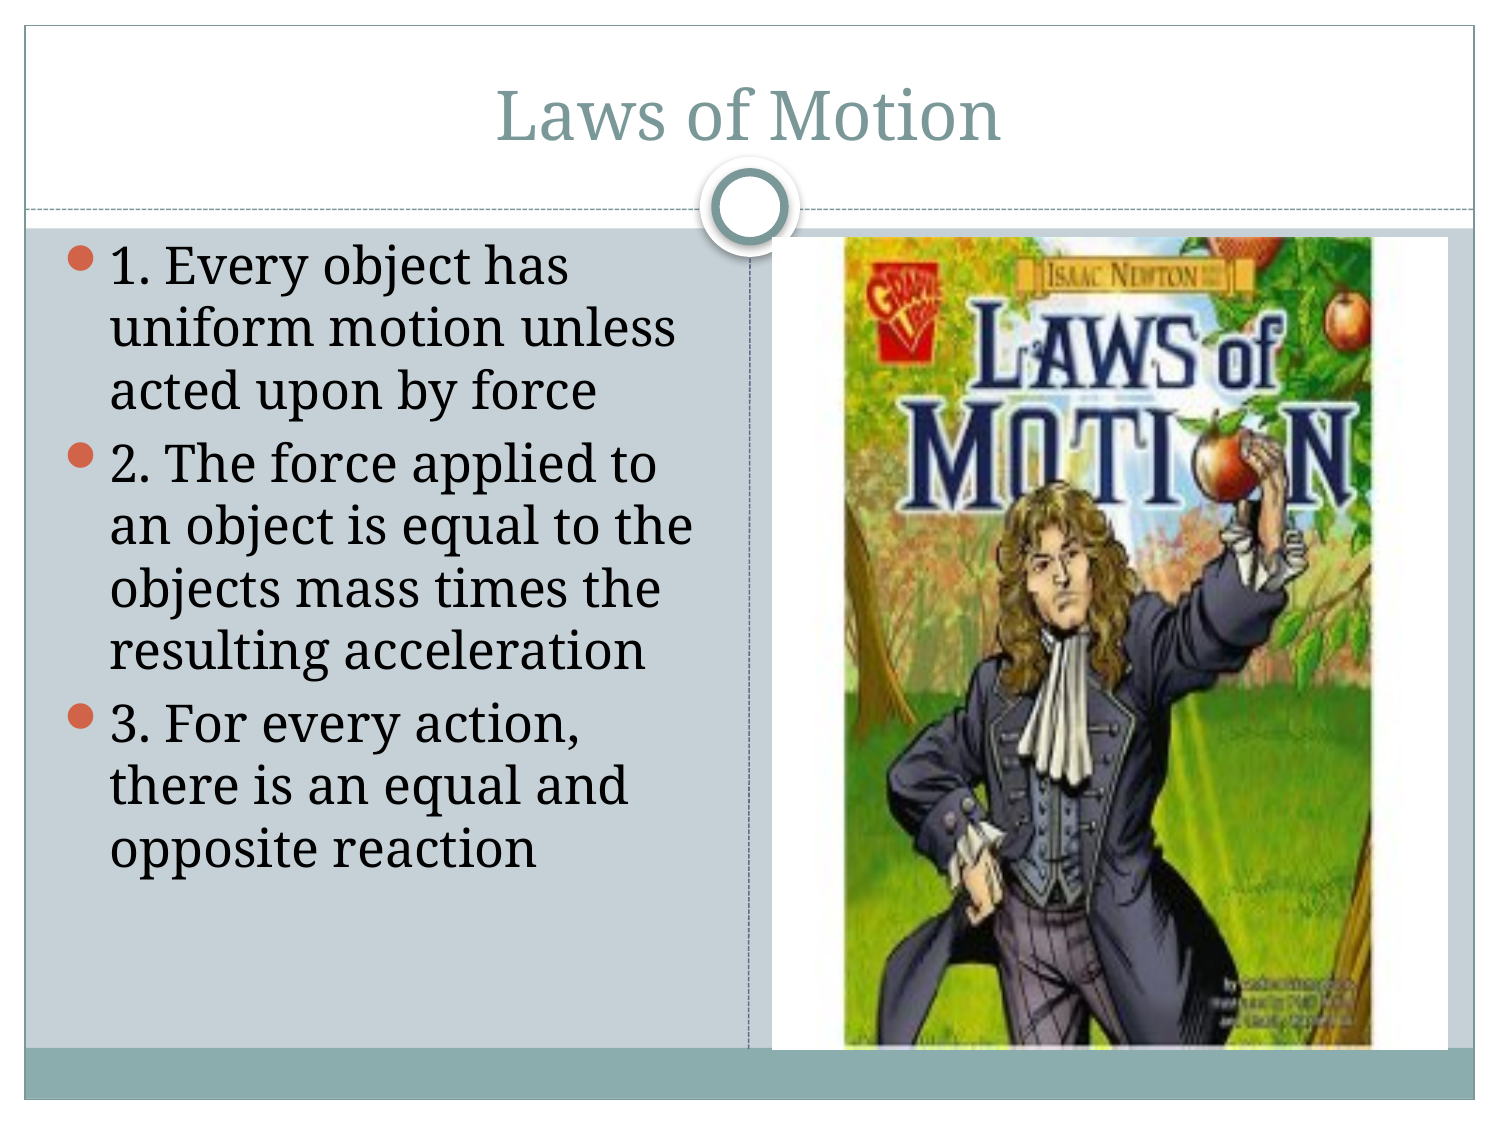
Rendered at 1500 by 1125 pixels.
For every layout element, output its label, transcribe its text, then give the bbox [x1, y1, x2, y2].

list 1. Every object has uniform motion unless acted upon by force 2. The force applied to an object is equal to the objects mass times the resulting acceleration 3. For every action, there is an equal and opposite reaction [49, 224, 712, 993]
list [771, 237, 1448, 1051]
title Laws of Motion [49, 37, 1450, 162]
